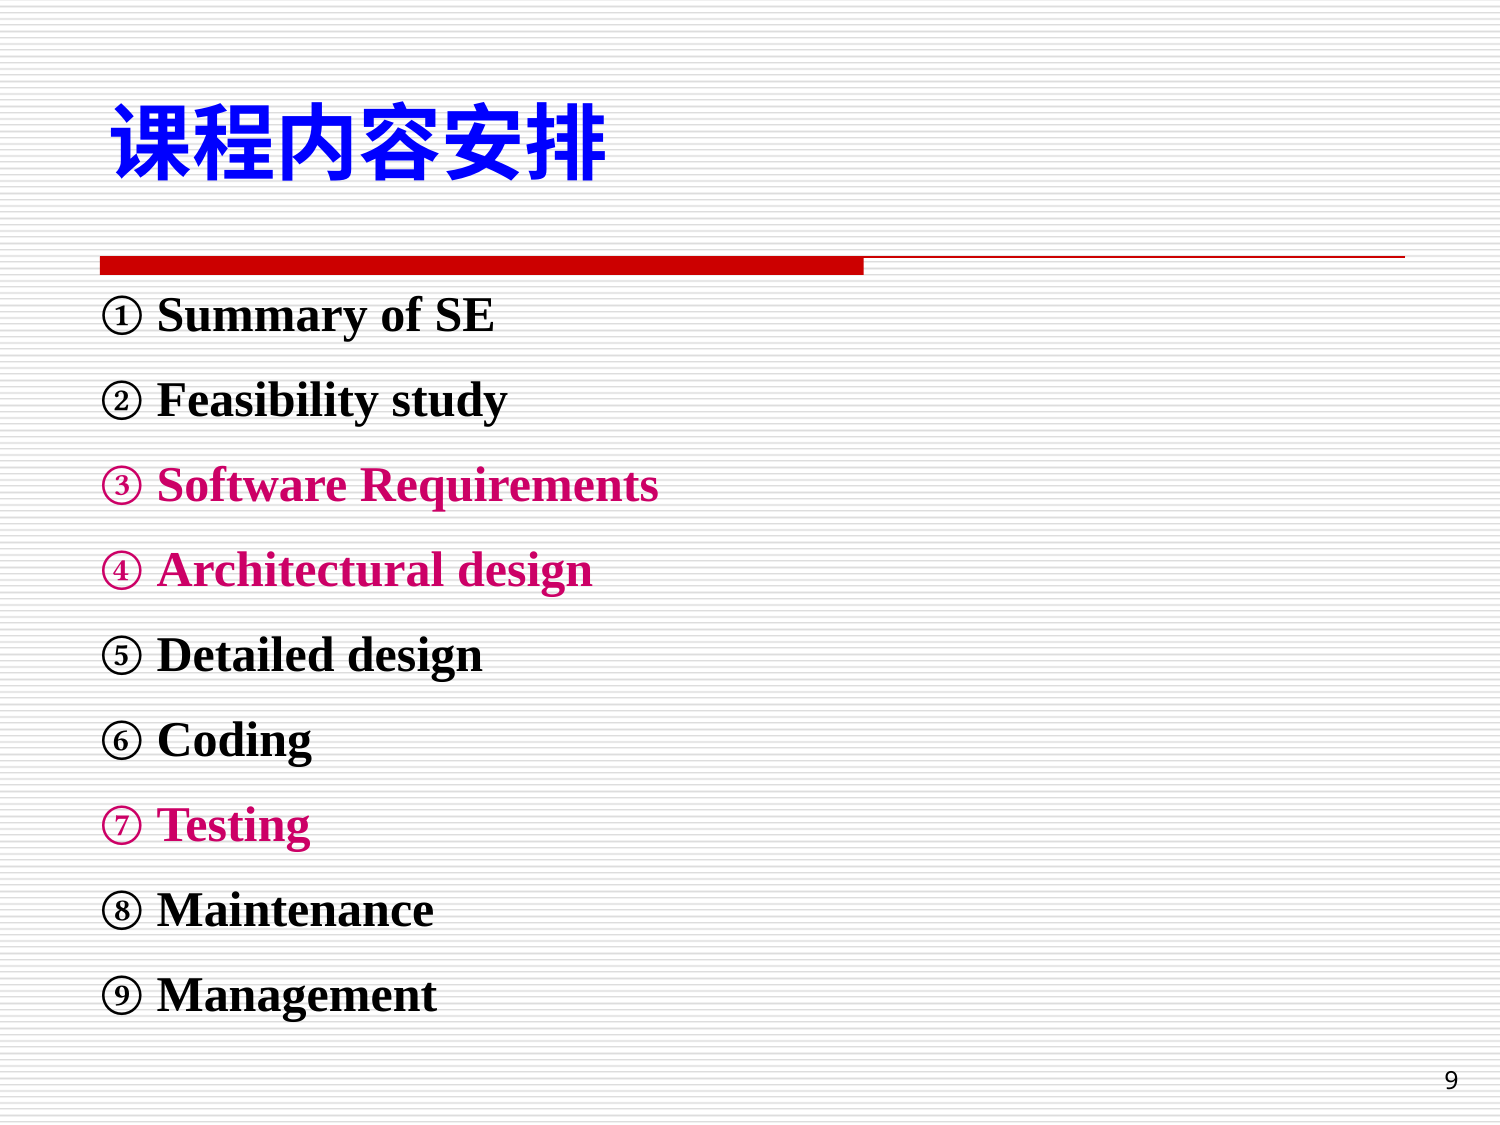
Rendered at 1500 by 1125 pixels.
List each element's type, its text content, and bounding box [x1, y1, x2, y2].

picture [0, 0, 1500, 1125]
slide_number 9 [1399, 1056, 1474, 1106]
text_box Summary of SE Feasibility study Software Requirements Architectural design Detailed design Coding Testing Maintenance Management [85, 274, 1312, 1029]
text_box 课程内容安排 [93, 82, 624, 198]
